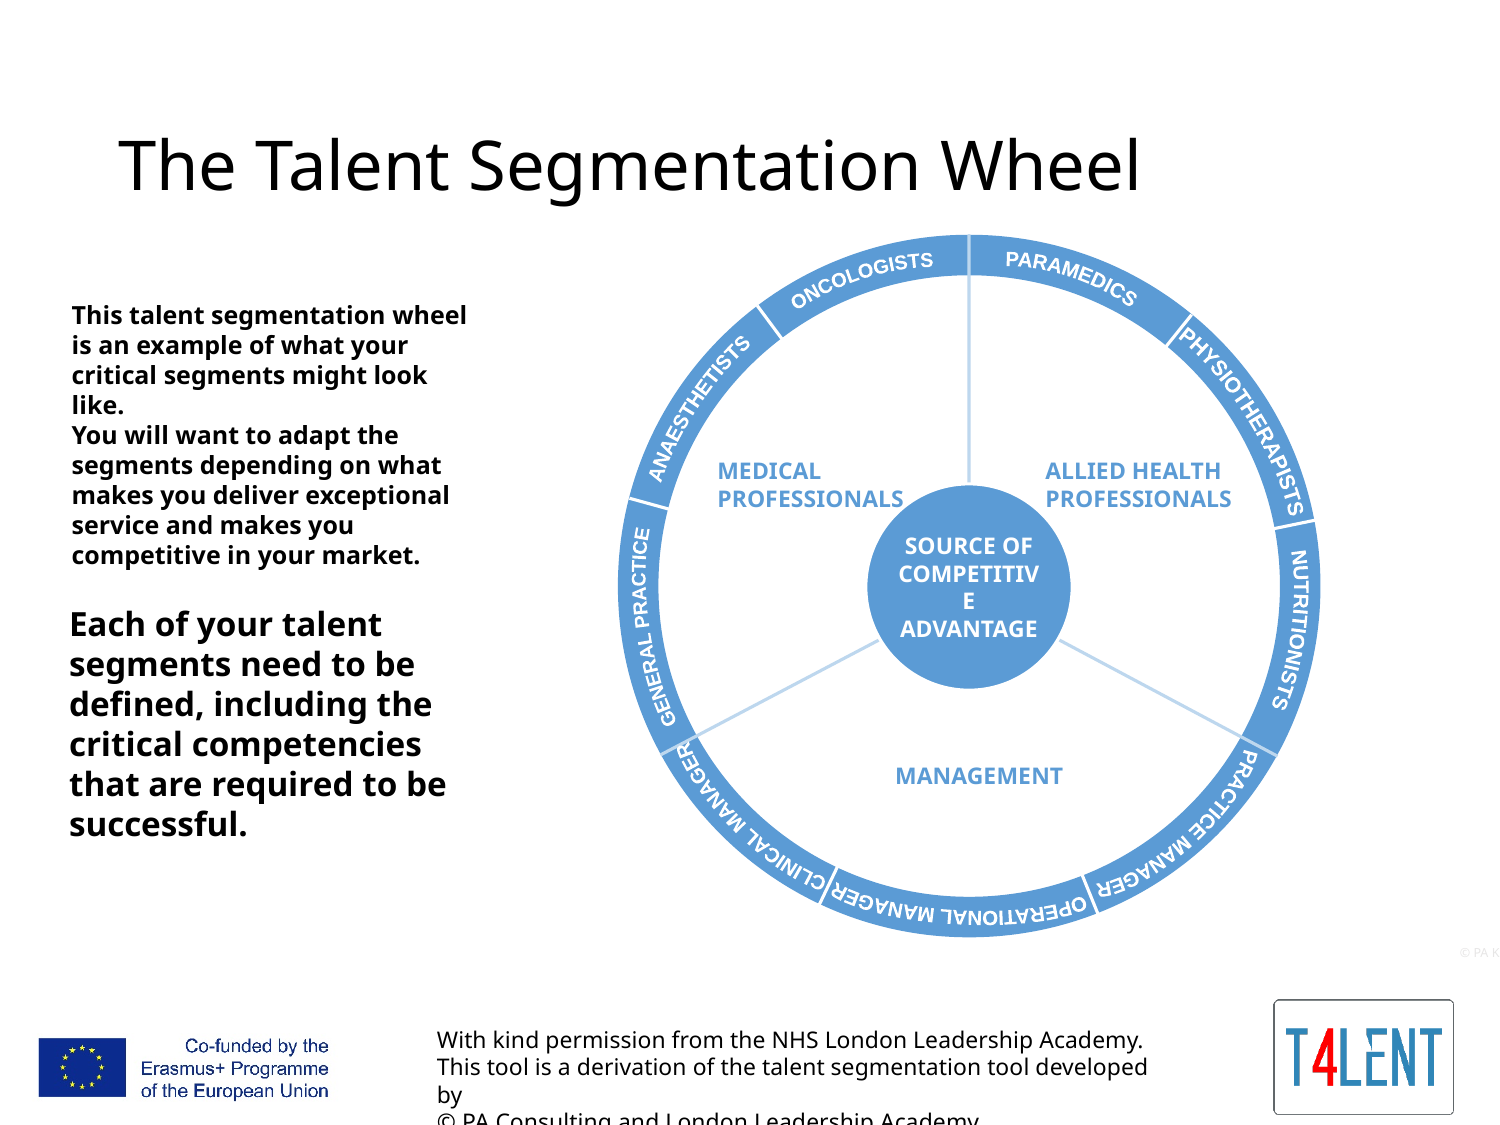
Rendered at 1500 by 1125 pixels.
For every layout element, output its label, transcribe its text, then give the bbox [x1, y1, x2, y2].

text_box Each of your talent segments need to be defined, including the critical competencies that are required to be successful. [54, 595, 469, 851]
picture [1273, 999, 1454, 1115]
text_box This talent segmentation wheel is an example of what your critical segments might look like. You will want to adapt the segments depending on what makes you deliver exceptional service and makes you competitive in your market. [71, 299, 477, 616]
title The Talent Segmentation Wheel [103, 59, 1397, 278]
text_box With kind permission from the NHS London Leadership Academy. This tool is a derivation of the talent segmentation tool developed by © PA Consulting and London Leadership Academy. [422, 990, 1192, 1125]
picture [20, 1033, 343, 1103]
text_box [617, 234, 1500, 966]
